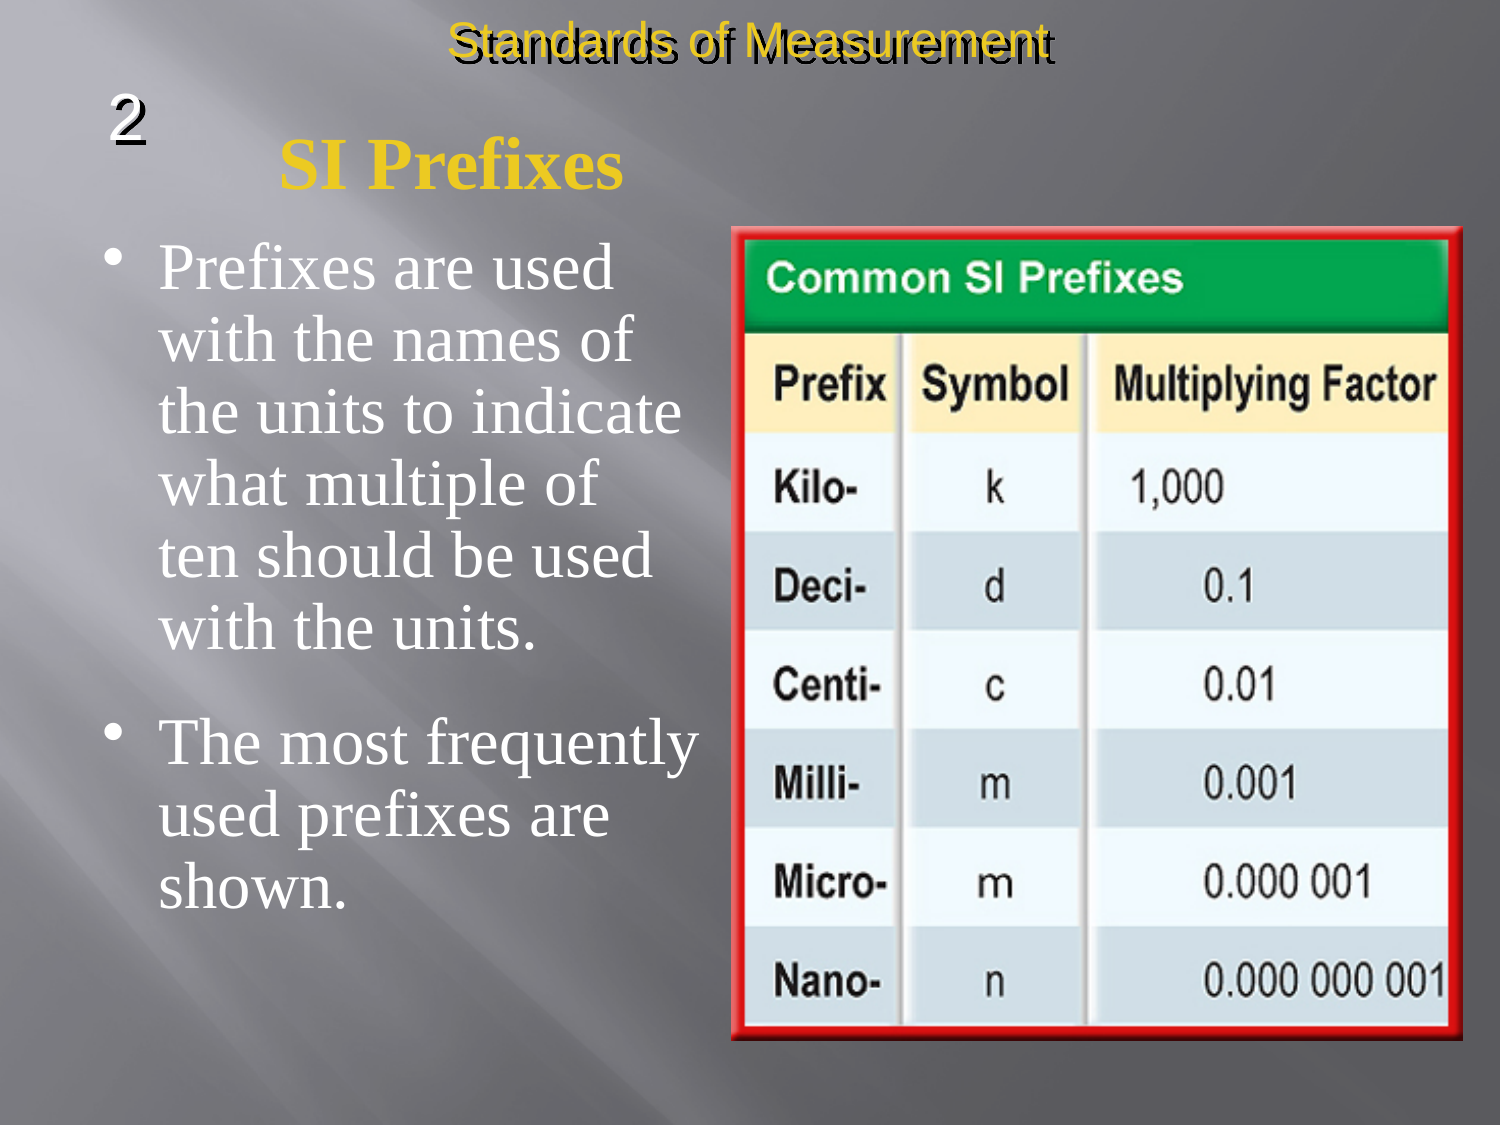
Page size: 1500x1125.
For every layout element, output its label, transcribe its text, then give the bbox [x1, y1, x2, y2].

text_box SI Prefixes [263, 117, 659, 214]
picture [731, 225, 1463, 1041]
text_box 2 [93, 66, 160, 162]
text_box Standards of Measurement [431, 0, 1065, 75]
text_box The most frequently used prefixes are shown. [87, 699, 731, 931]
text_box Prefixes are used with the names of the units to indicate what multiple of ten should be used with the units. [87, 224, 700, 672]
